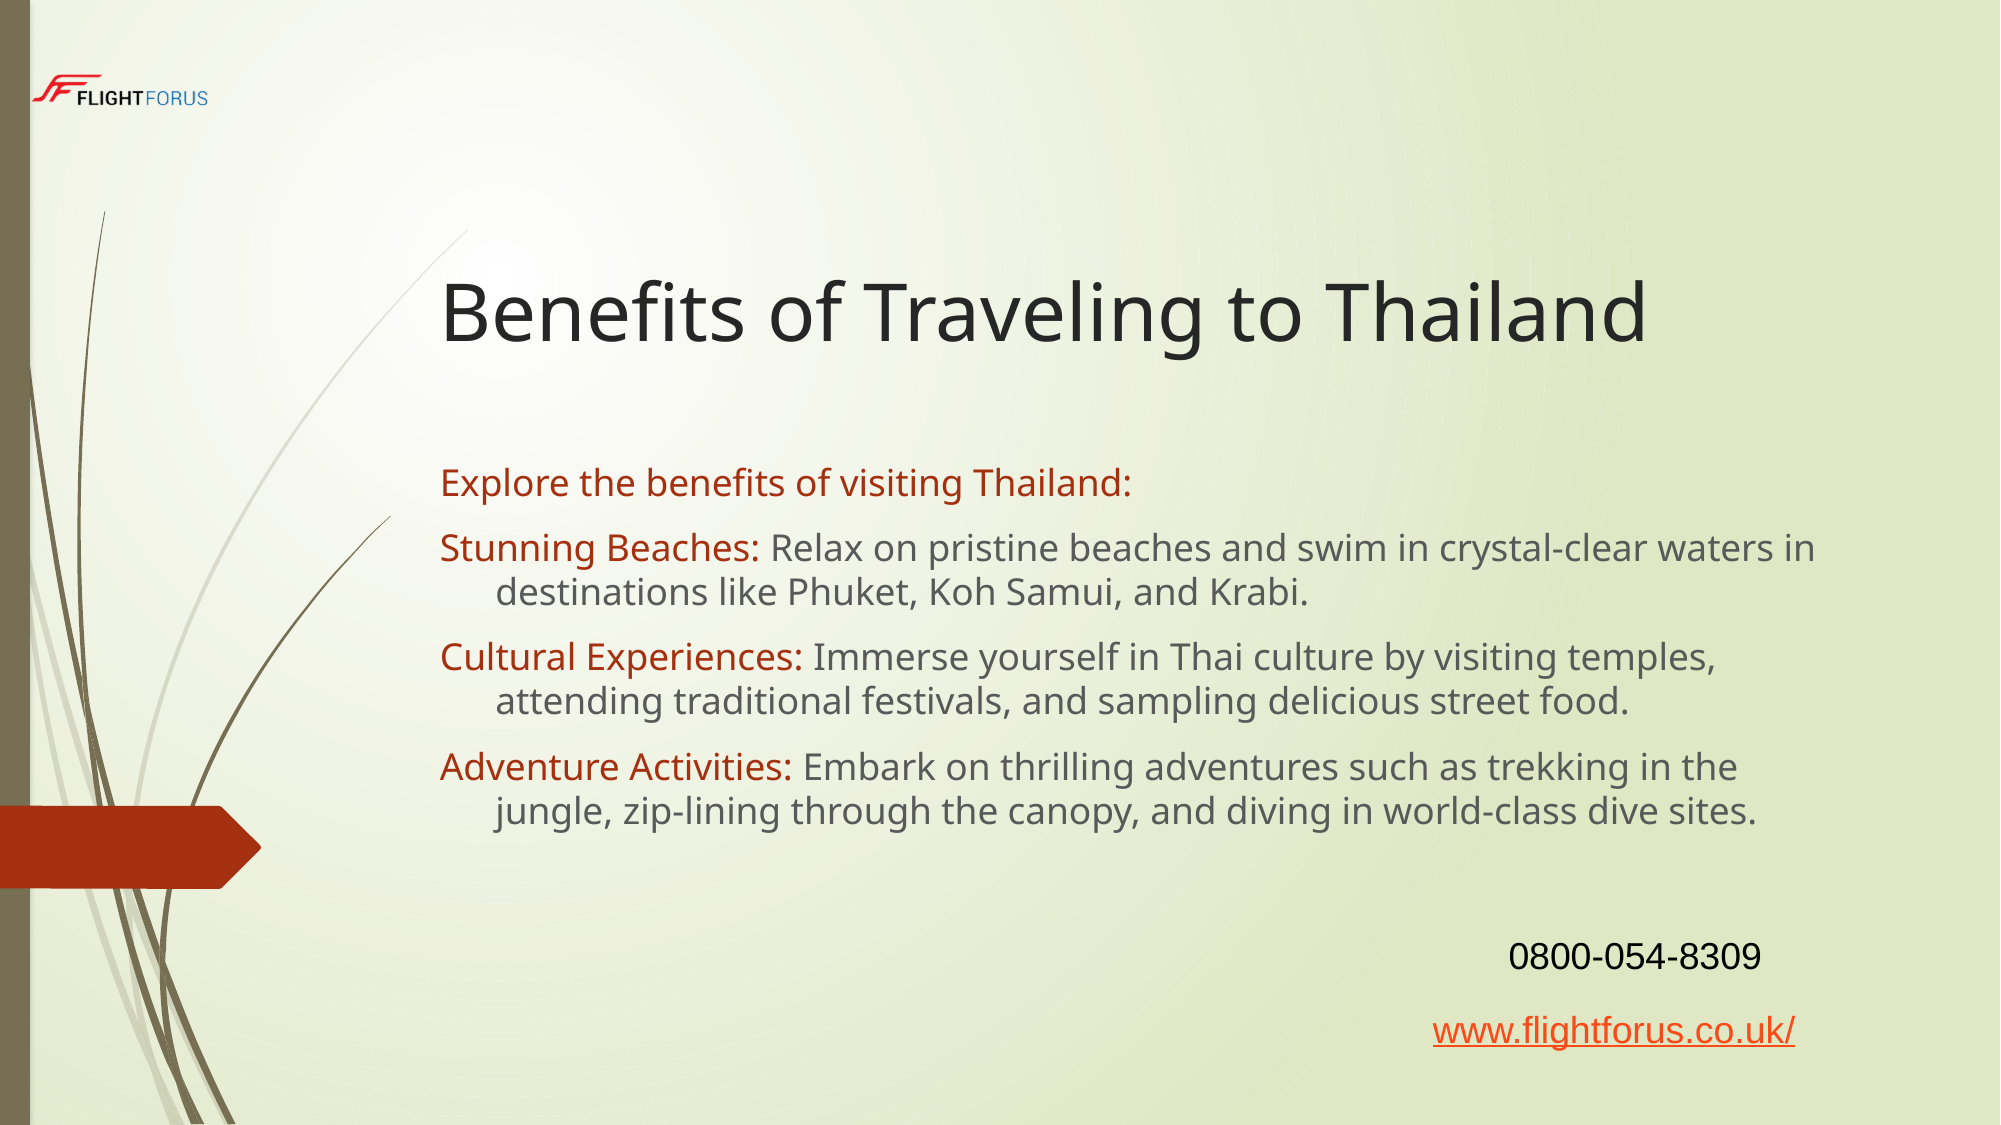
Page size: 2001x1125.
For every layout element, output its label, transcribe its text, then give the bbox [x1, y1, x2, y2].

text_box www.flightforus.co.uk/ [1418, 998, 1822, 1059]
text_box 0800-054-8309 [1493, 924, 1777, 985]
picture [31, 1, 208, 178]
list Explore the benefits of visiting Thailand: Stunning Beaches: Relax on pristine beaches and swim in crystal-clear waters in destinations like Phuket, Koh Samui, and Krabi. Cultural Experiences: Immerse yourself in Thai culture by visiting temples, attending traditional festivals, and sampling delicious street food. Adventure Activities: Embark on thrilling adventures such as trekking in the jungle, zip-lining through the canopy, and diving in world-class dive sites. [424, 451, 1844, 842]
title Benefits of Traveling to Thailand [424, 185, 1723, 451]
